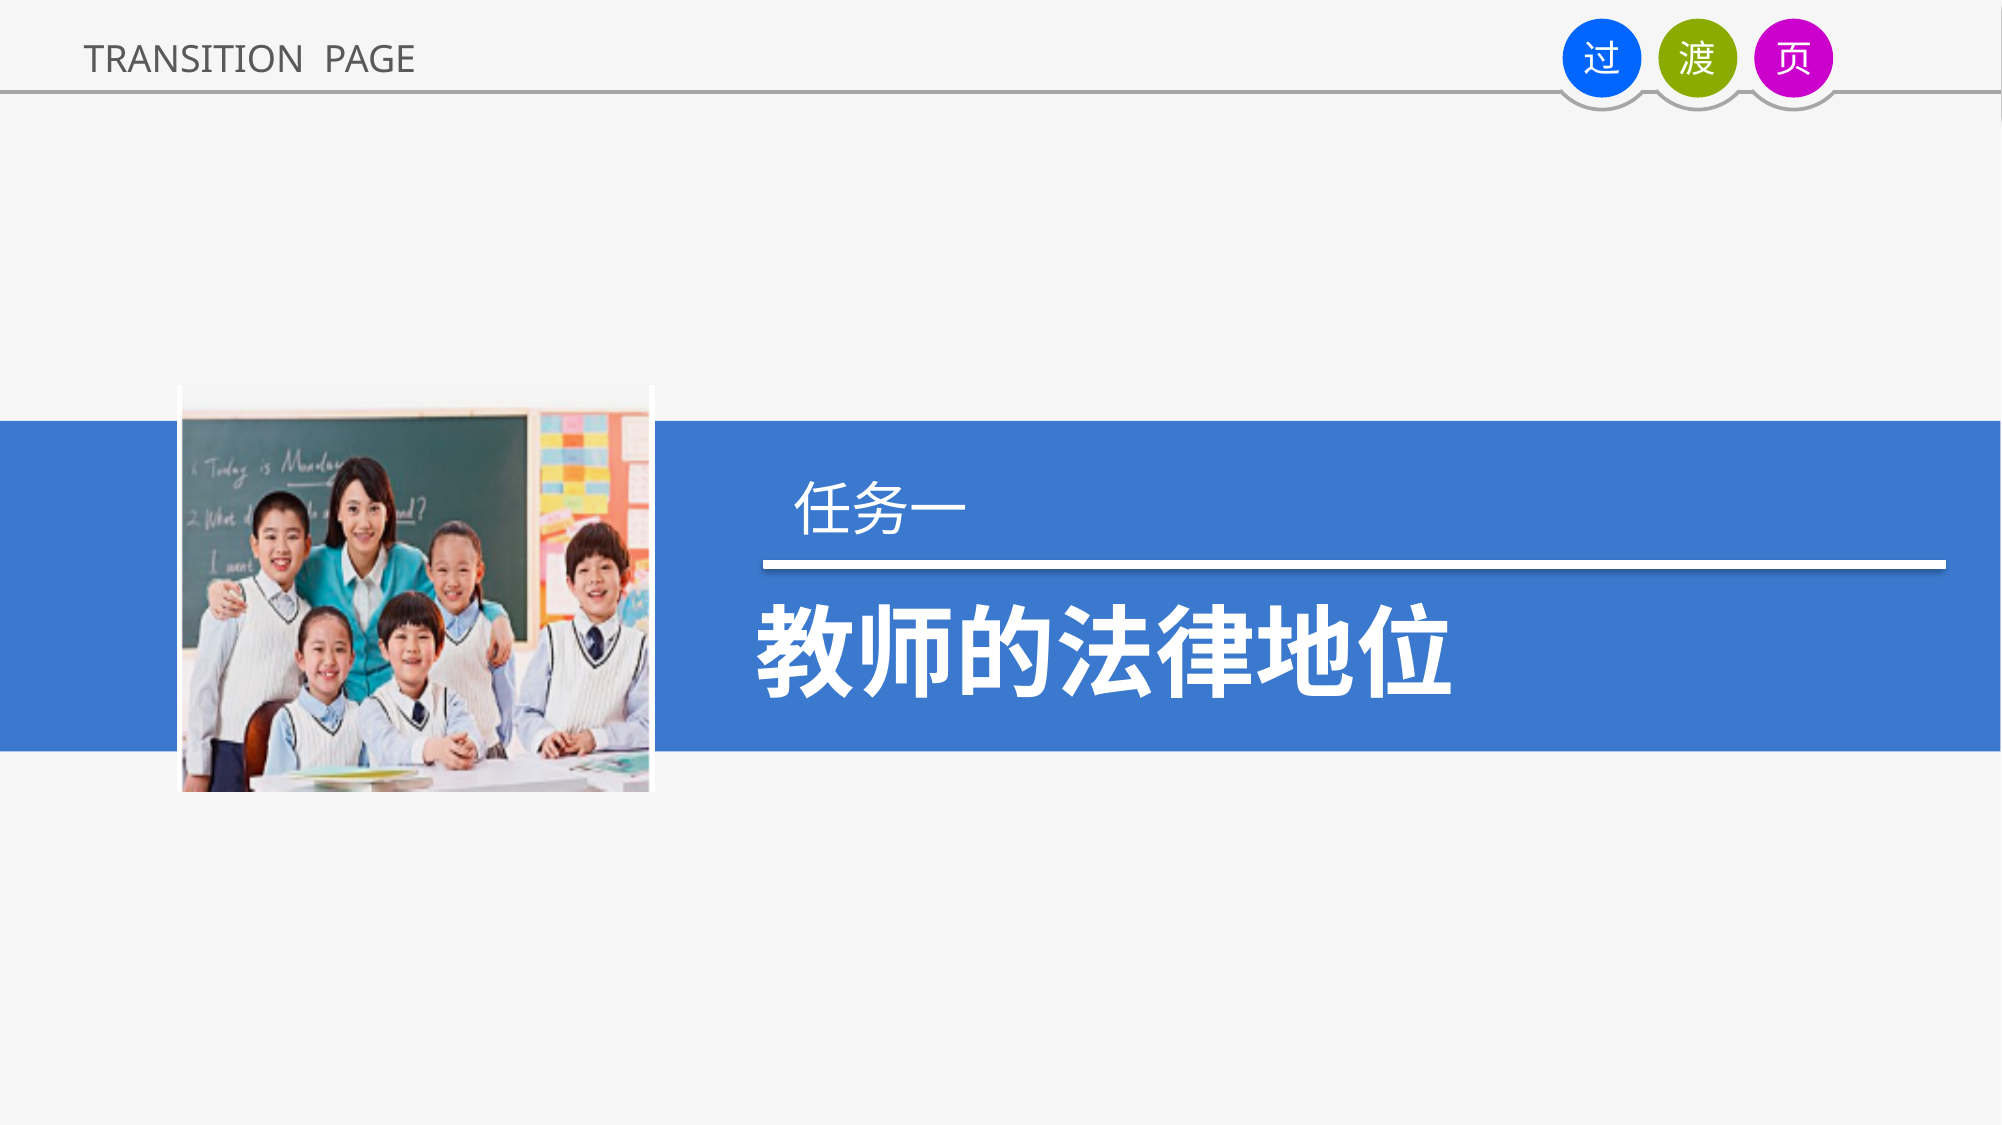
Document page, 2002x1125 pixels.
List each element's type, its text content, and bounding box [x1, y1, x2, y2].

text_box [0, 419, 171, 754]
text_box [763, 560, 1946, 569]
picture [176, 385, 656, 792]
text_box [660, 419, 2001, 754]
text_box 教师的法律地位 [740, 507, 2001, 792]
text_box 任务一 [778, 464, 983, 507]
